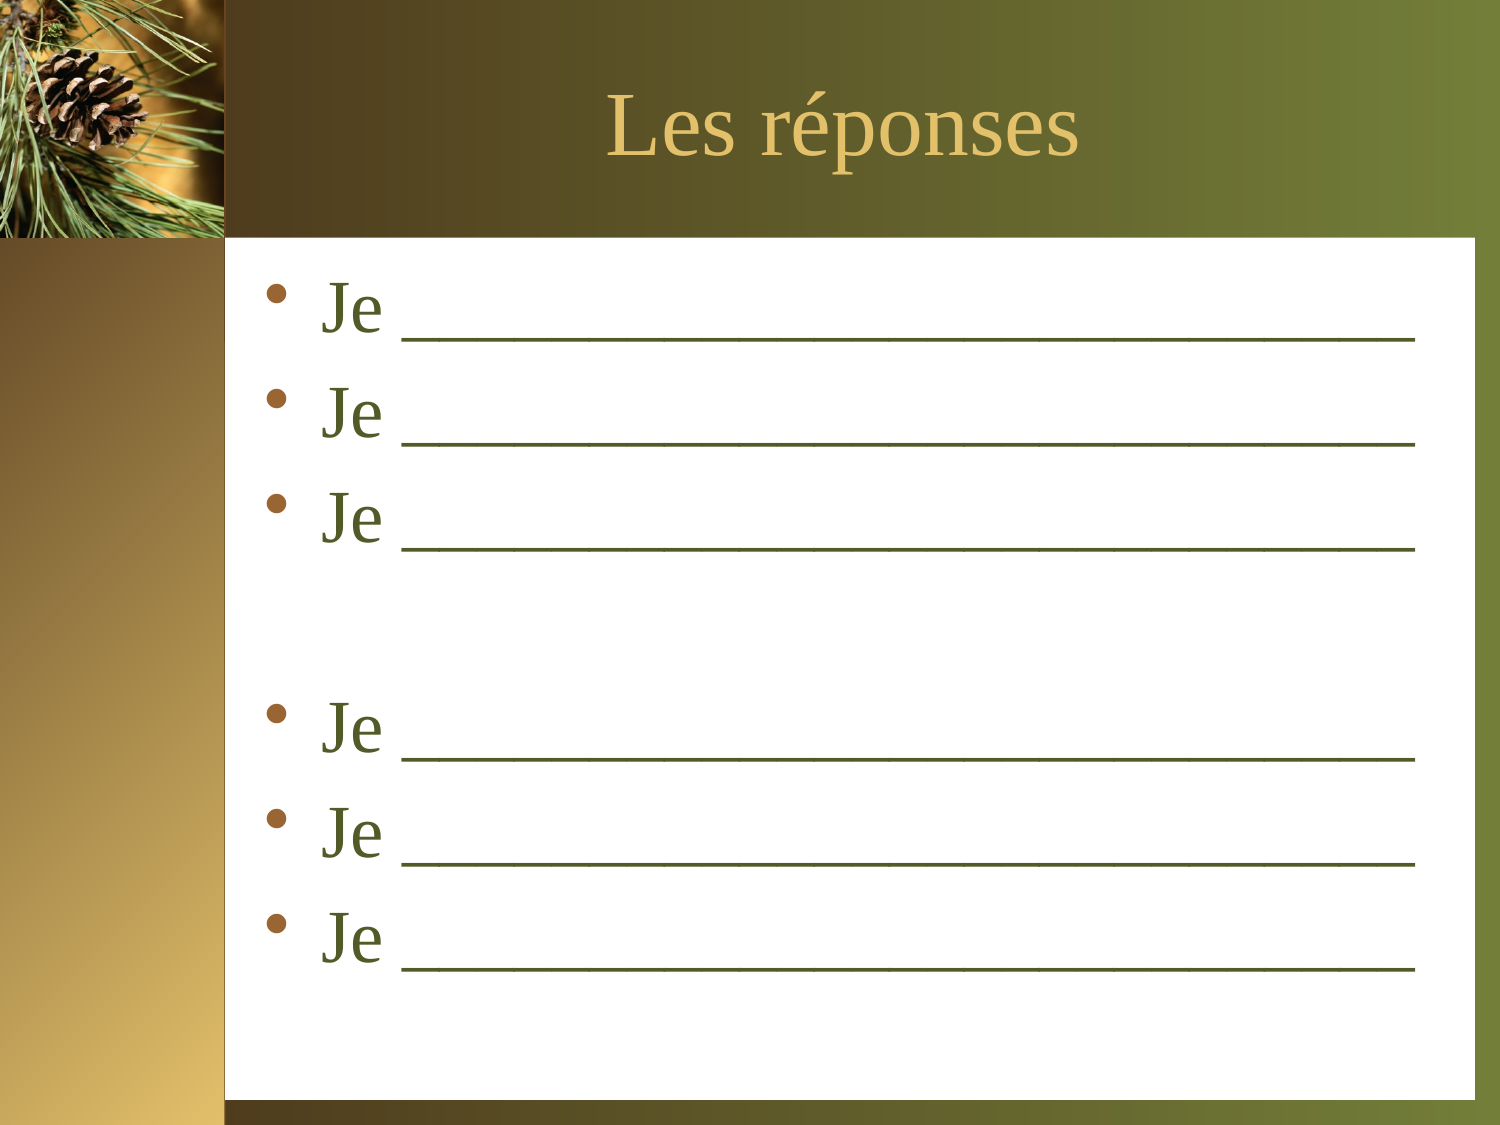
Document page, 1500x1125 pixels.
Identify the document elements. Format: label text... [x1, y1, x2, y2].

list Je ___________________________ Je ___________________________ Je ___________________________ Je ___________________________ Je ___________________________ Je ___________________________ [249, 249, 1438, 1088]
picture [0, 0, 224, 238]
title Les réponses [249, 24, 1438, 213]
